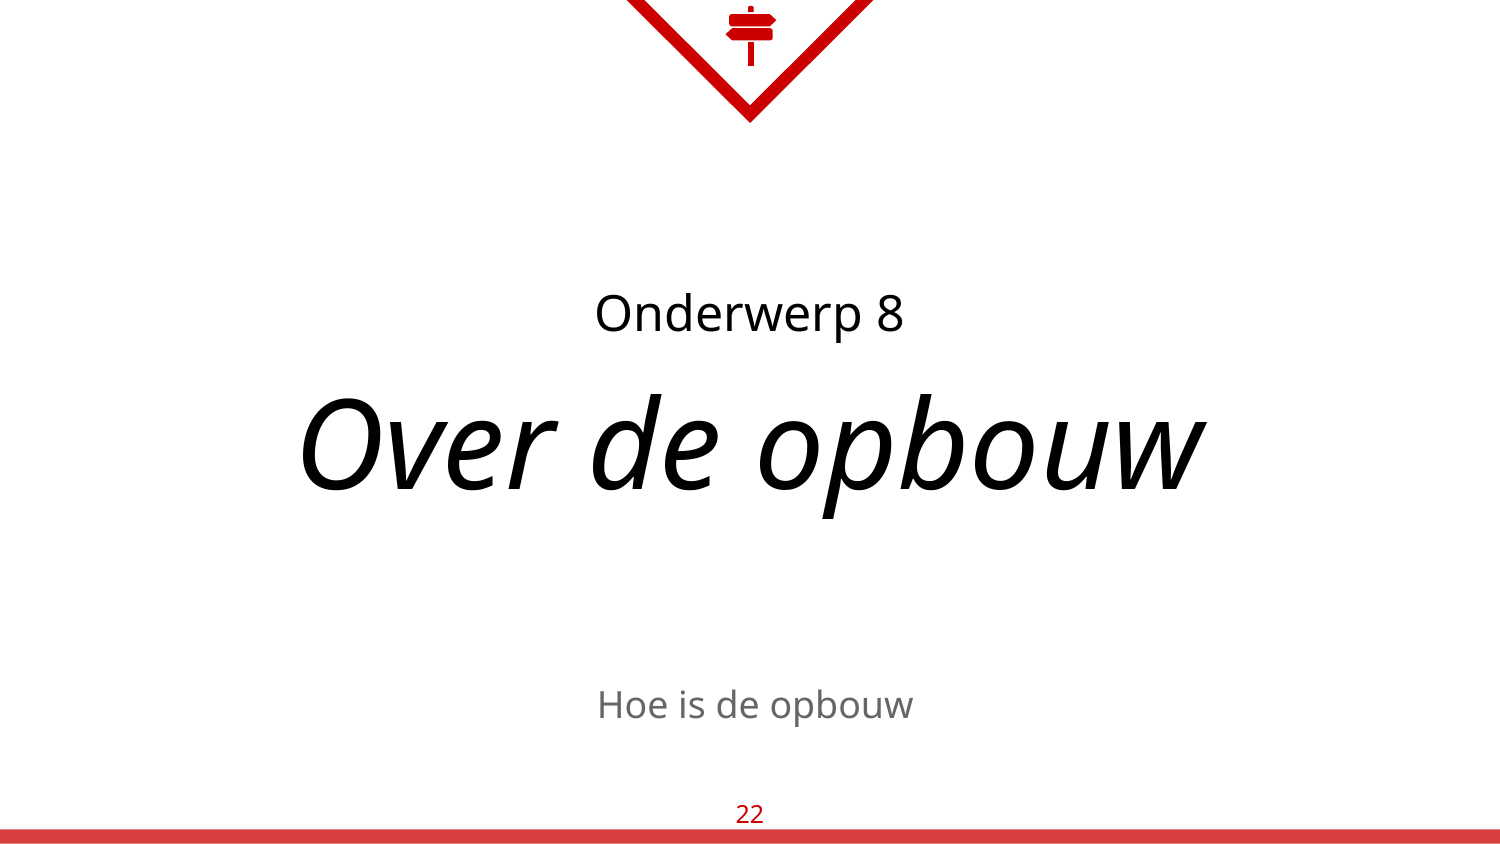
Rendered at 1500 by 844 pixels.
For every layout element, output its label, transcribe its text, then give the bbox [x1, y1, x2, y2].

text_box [725, 5, 777, 67]
text_box [0, 827, 1500, 844]
subtitle Hoe is de opbouw [405, 659, 1094, 789]
title Over de opbouw [111, 349, 1387, 540]
text_box Onderwerp 8 [311, 273, 1189, 349]
slide_number 22 [0, 783, 1500, 827]
